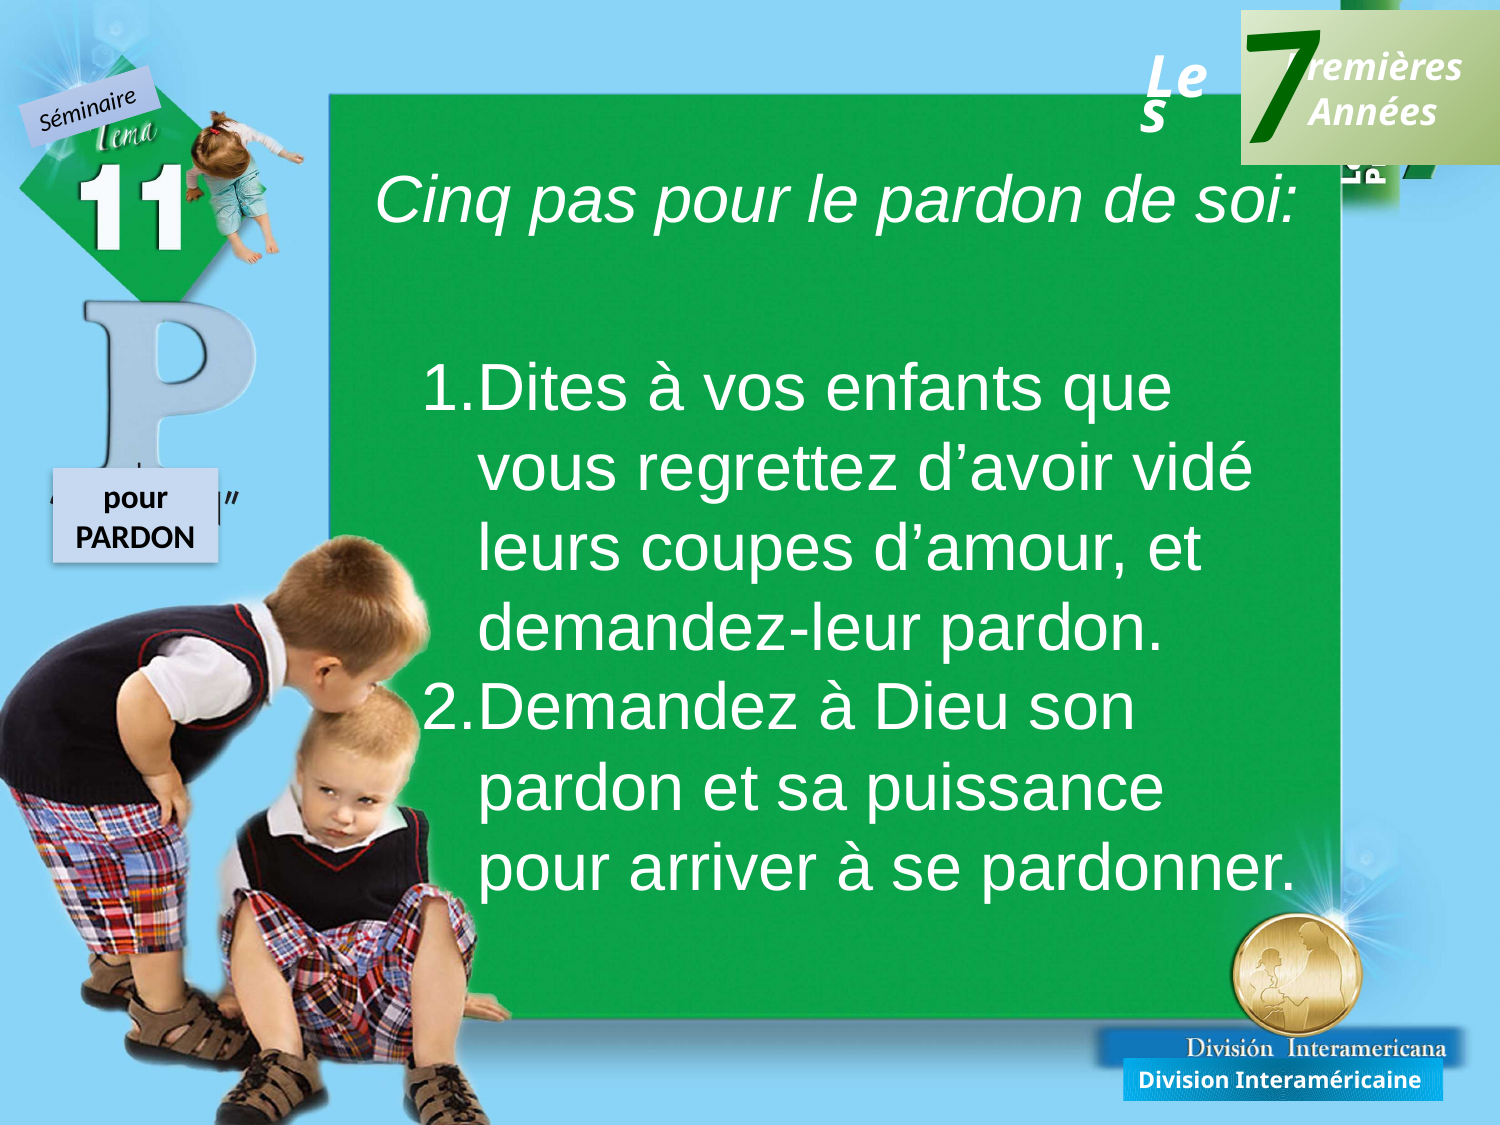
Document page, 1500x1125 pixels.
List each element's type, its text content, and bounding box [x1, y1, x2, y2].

text_box Séminaire [18, 65, 162, 149]
text_box Division Interaméricaine [1123, 1058, 1444, 1101]
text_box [1119, 0, 1500, 185]
picture [0, 0, 1500, 1125]
text_box pour PARDON [53, 467, 219, 563]
text_box Cinq pas pour le pardon de soi: Dites à vos enfants que vous regrettez d’avoir vidé leurs coupes d’amour, et demandez-leur pardon. Demandez à Dieu son pardon et sa puissance pour arriver à se pardonner. [360, 148, 1317, 991]
